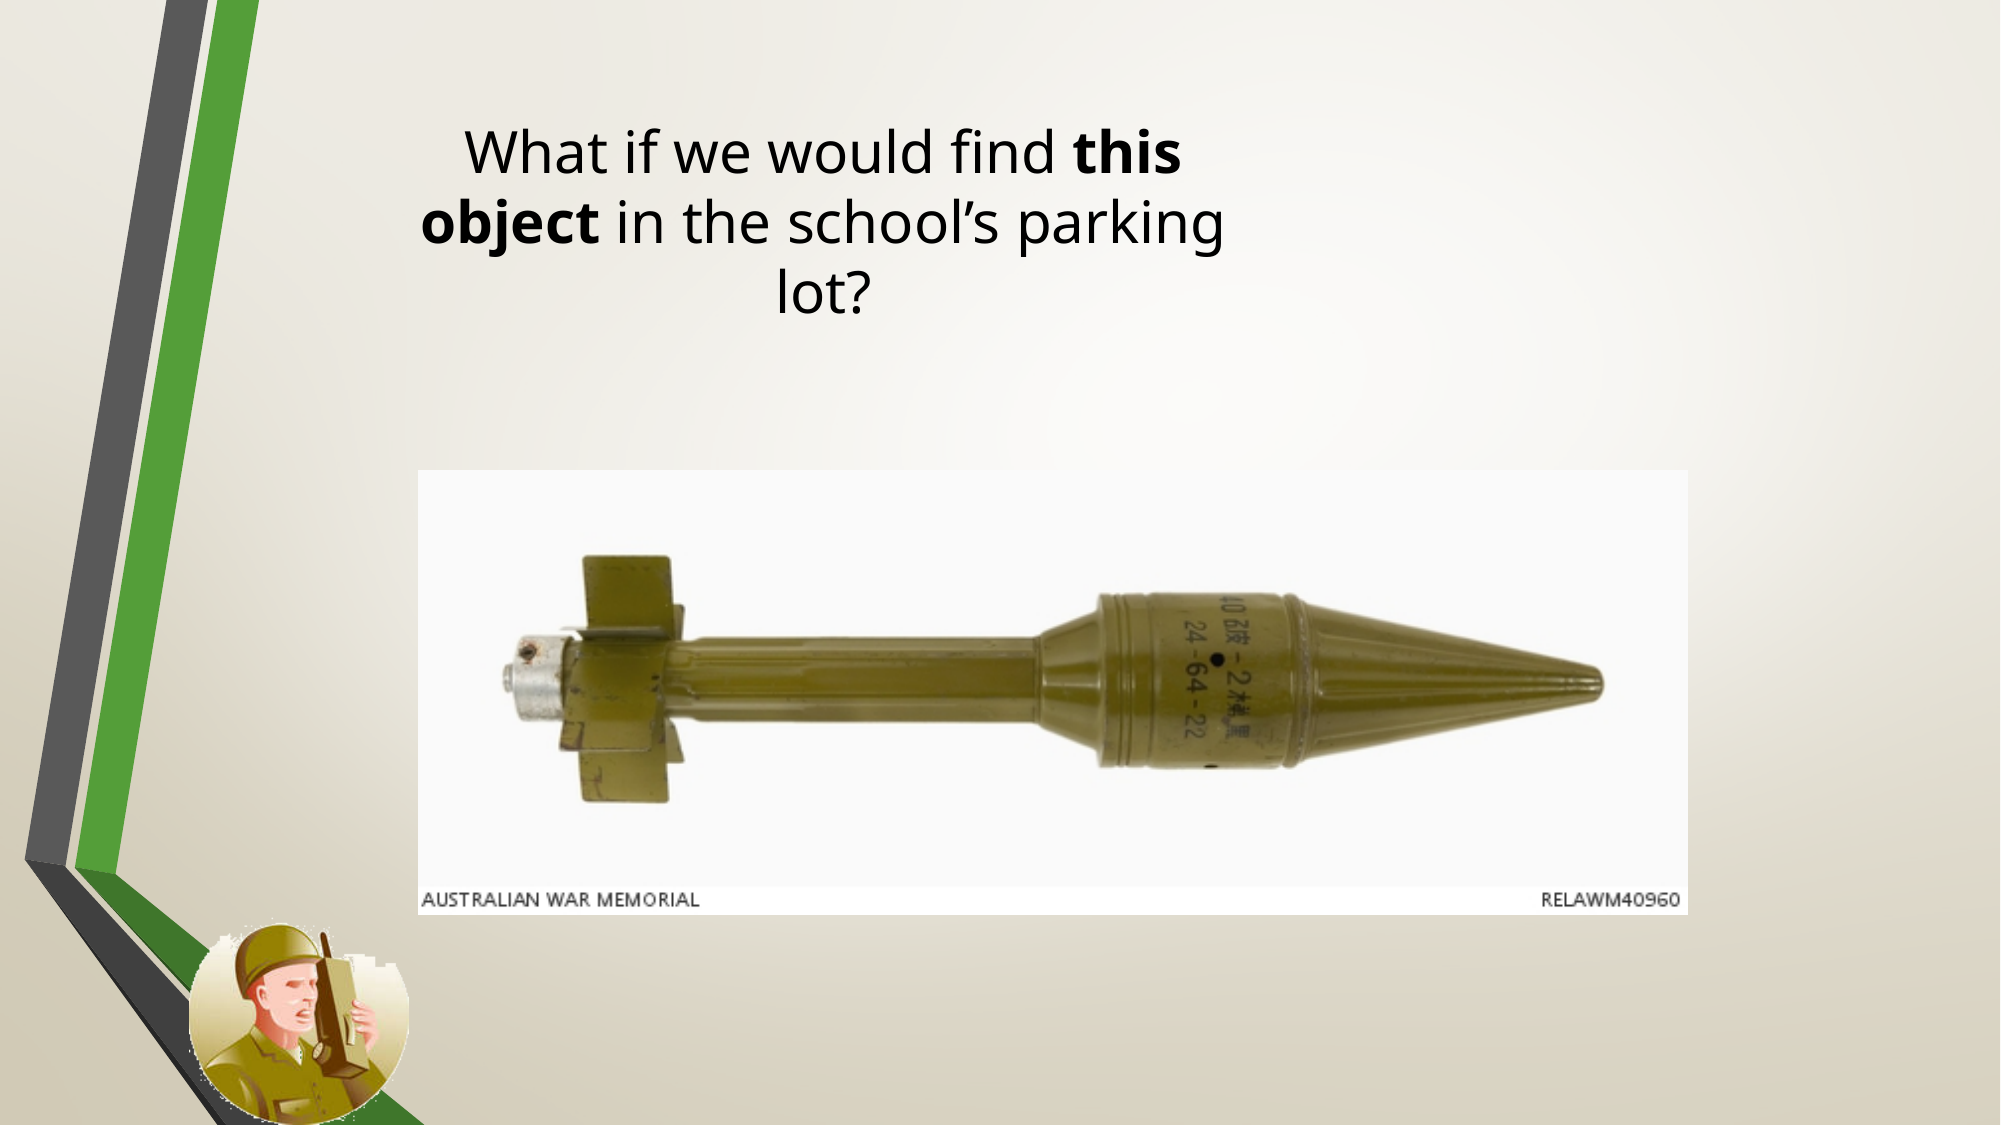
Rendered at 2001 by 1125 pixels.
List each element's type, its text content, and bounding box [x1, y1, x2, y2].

picture [418, 470, 1688, 915]
picture [189, 905, 410, 1125]
title What if we would find this object in the school’s parking lot? [378, 107, 1269, 333]
